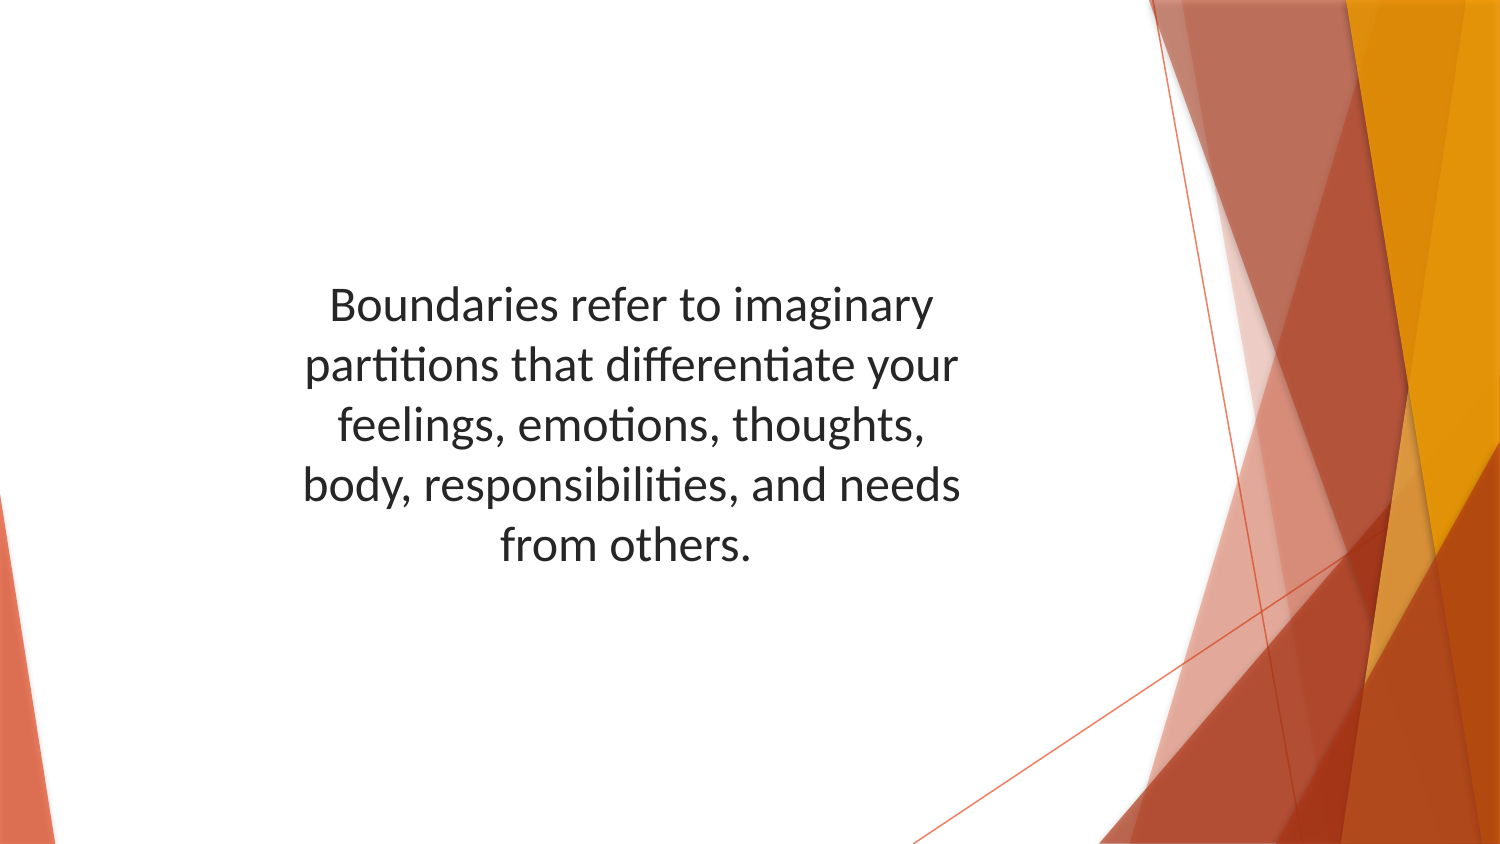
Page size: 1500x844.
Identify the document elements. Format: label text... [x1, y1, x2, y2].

list Boundaries refer to imaginary partitions that differentiate your feelings, emotions, thoughts, body, responsibilities, and needs from others. [265, 197, 998, 647]
